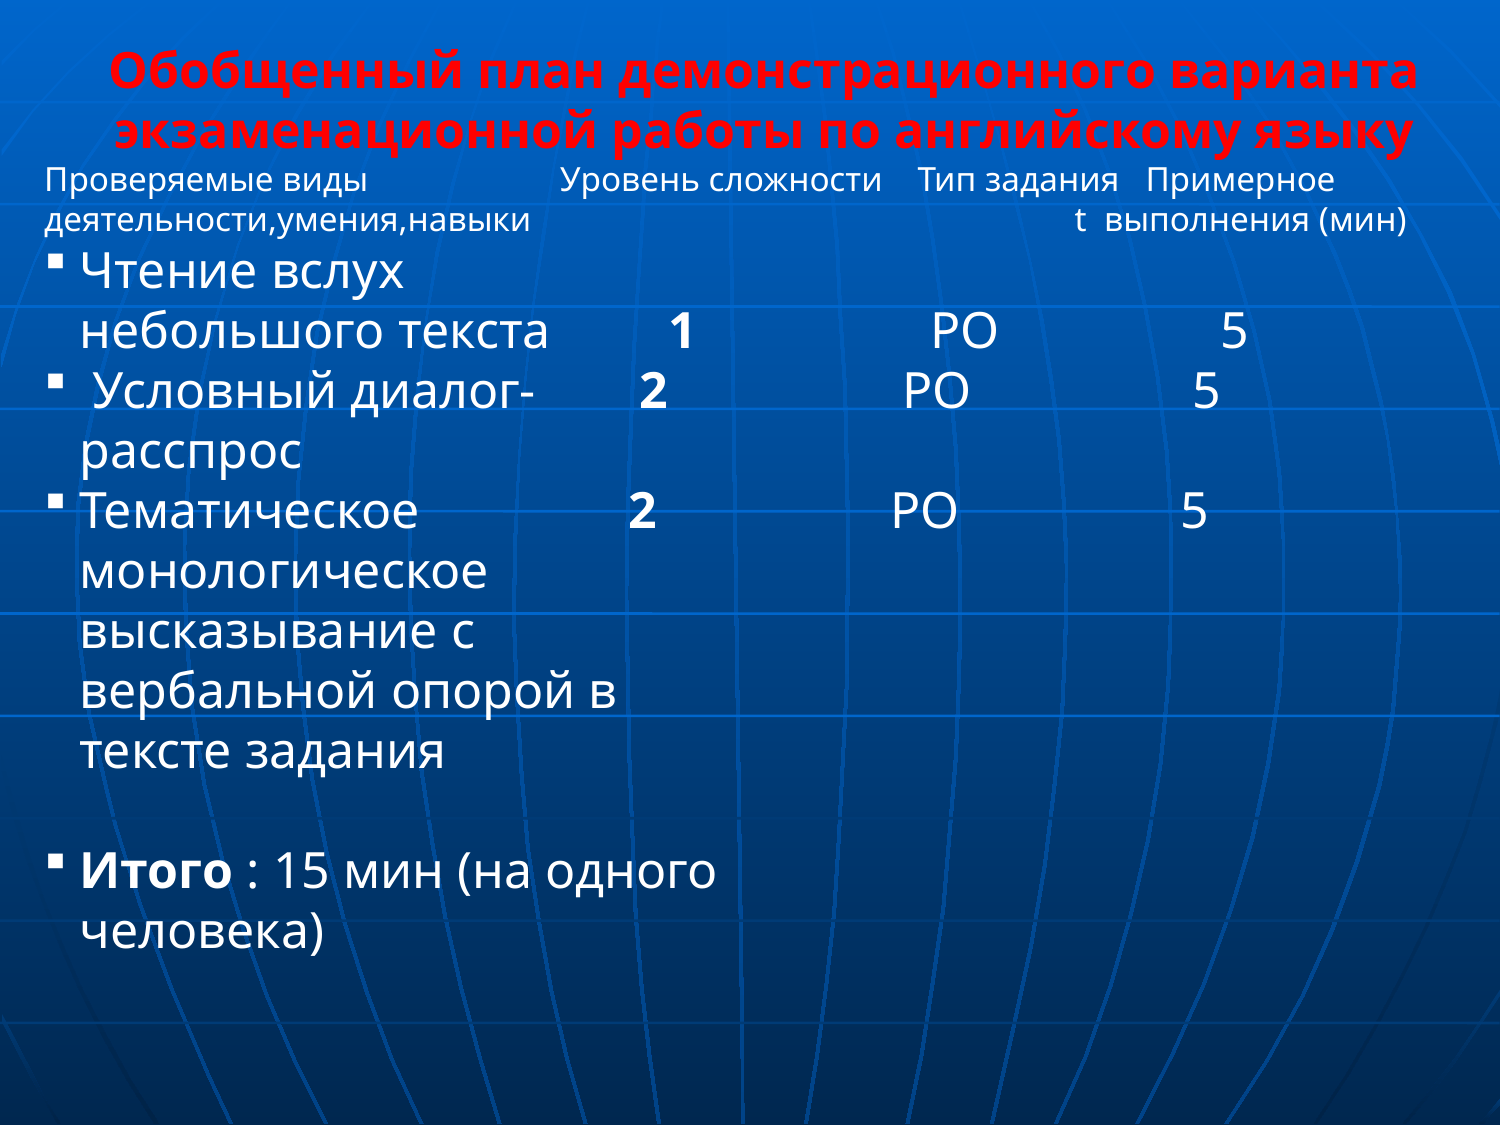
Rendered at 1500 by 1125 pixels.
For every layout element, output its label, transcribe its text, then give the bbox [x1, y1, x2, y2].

text_box Обобщенный план демонстрационного варианта экзаменационной работы по английскому языку Проверяемые виды Уровень сложности Тип задания Примерное деятельности,умения,навыки t выполнения (мин) Чтение вслух небольшого текста 1 РО 5 Условный диалог- 2 РО 5 расспрос Тематическое 2 РО 5 монологическое высказывание с вербальной опорой в тексте задания Итого : 15 мин (на одного человека) [29, 30, 1500, 1026]
